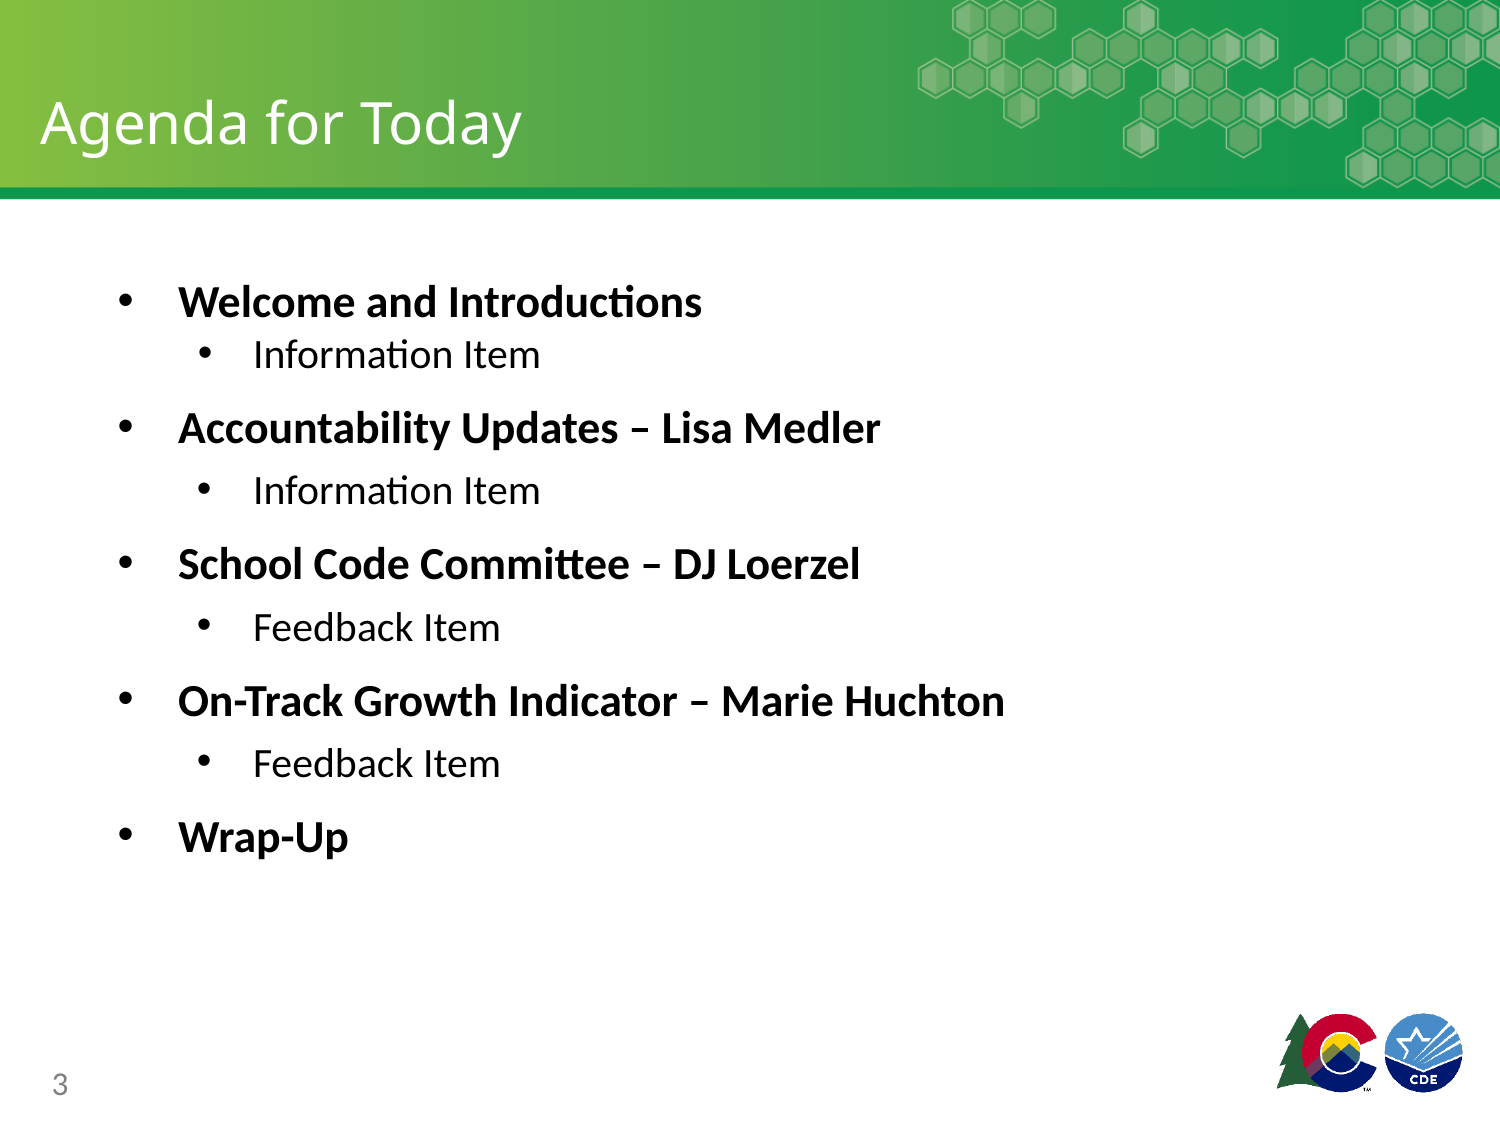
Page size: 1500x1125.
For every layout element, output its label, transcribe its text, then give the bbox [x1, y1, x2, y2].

list Welcome and Introductions Information Item Accountability Updates – Lisa Medler Information Item School Code Committee – DJ Loerzel Feedback Item On-Track Growth Indicator – Marie Huchton Feedback Item Wrap-Up [103, 271, 1397, 1061]
picture [1275, 1012, 1463, 1093]
title Agenda for Today [40, 85, 1038, 166]
slide_number 3 [36, 1054, 375, 1115]
picture [0, 0, 1500, 200]
